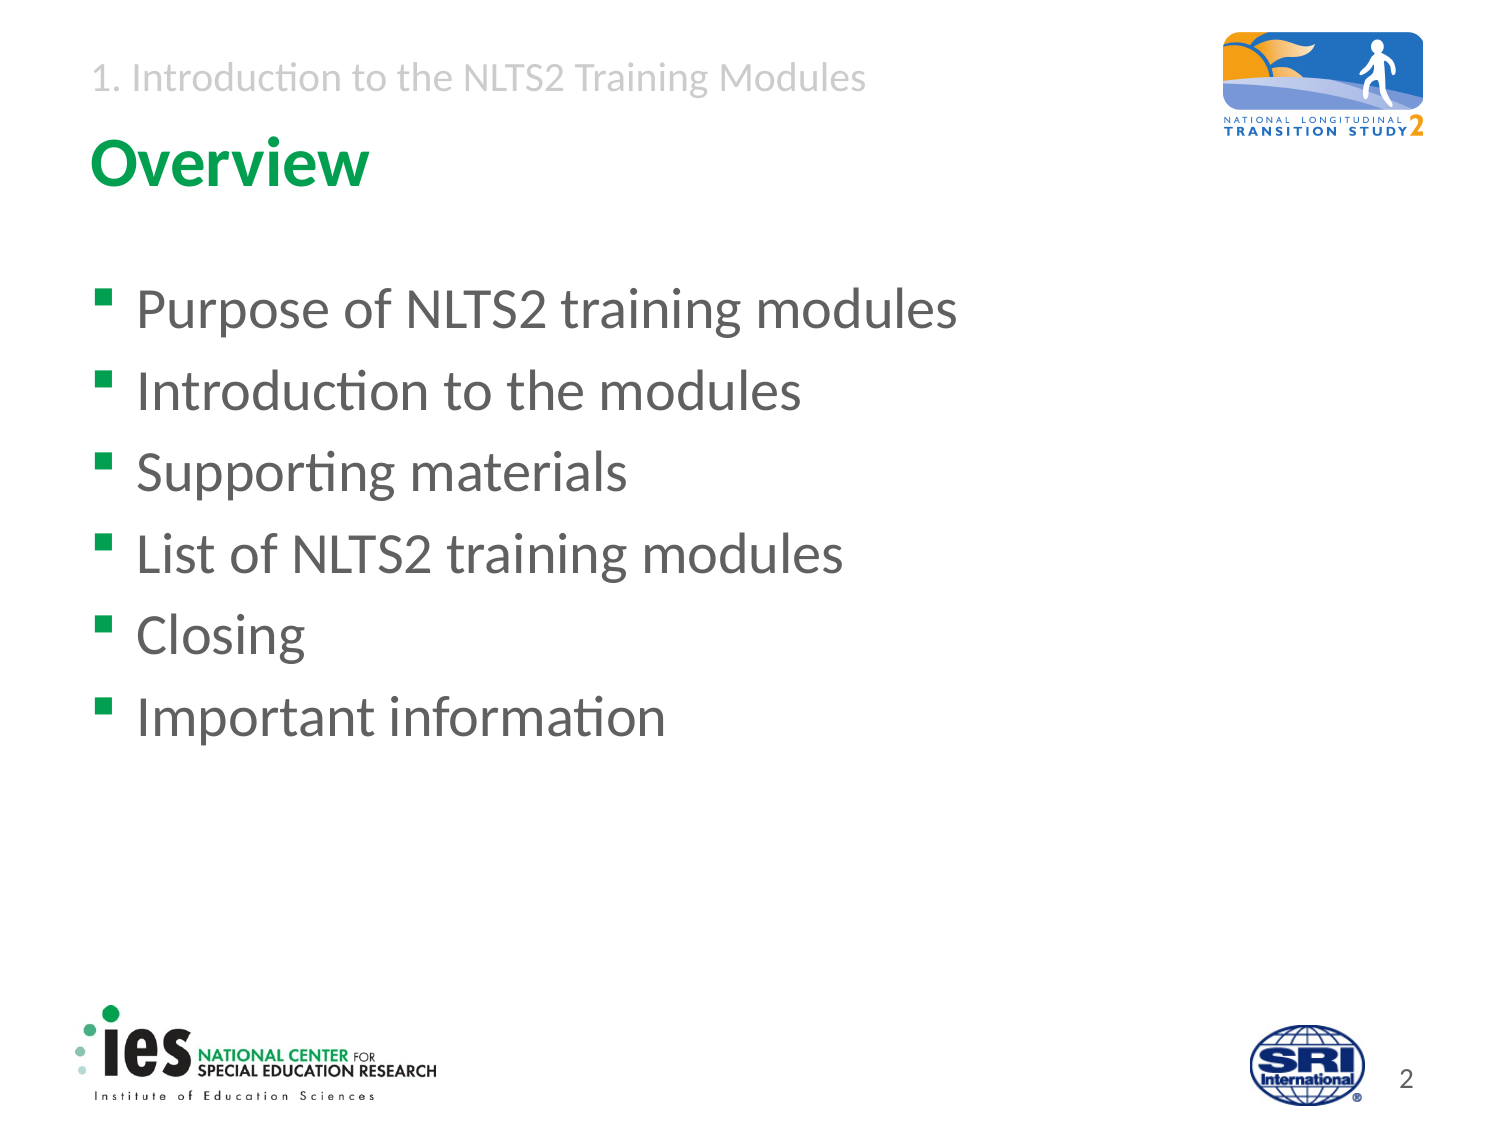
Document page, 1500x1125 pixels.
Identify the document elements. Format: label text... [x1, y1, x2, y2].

picture [1250, 1025, 1365, 1106]
title Overview [74, 90, 1426, 226]
list Purpose of NLTS2 training modules Introduction to the modules Supporting materials List of NLTS2 training modules Closing Important information [18, 262, 1297, 1006]
picture [75, 1006, 436, 1100]
slide_number 1 [1325, 1051, 1430, 1125]
